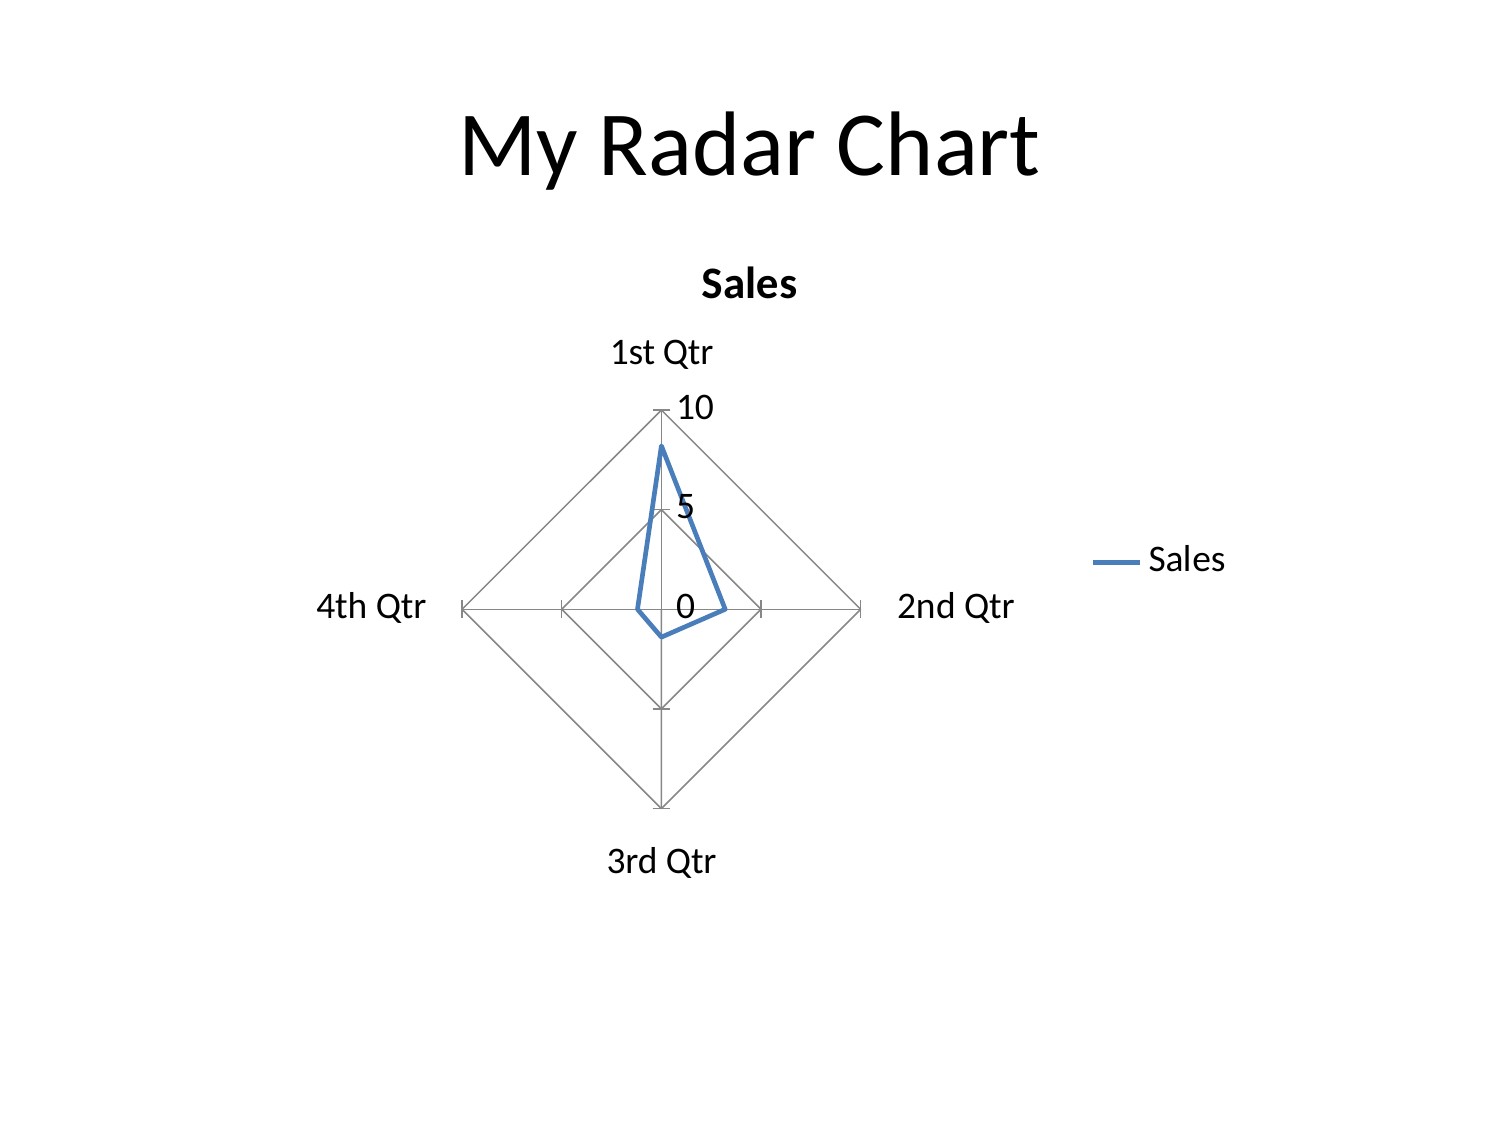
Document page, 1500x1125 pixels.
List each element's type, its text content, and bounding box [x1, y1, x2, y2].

title My Radar Chart [75, 45, 1425, 233]
chart [249, 228, 1251, 897]
